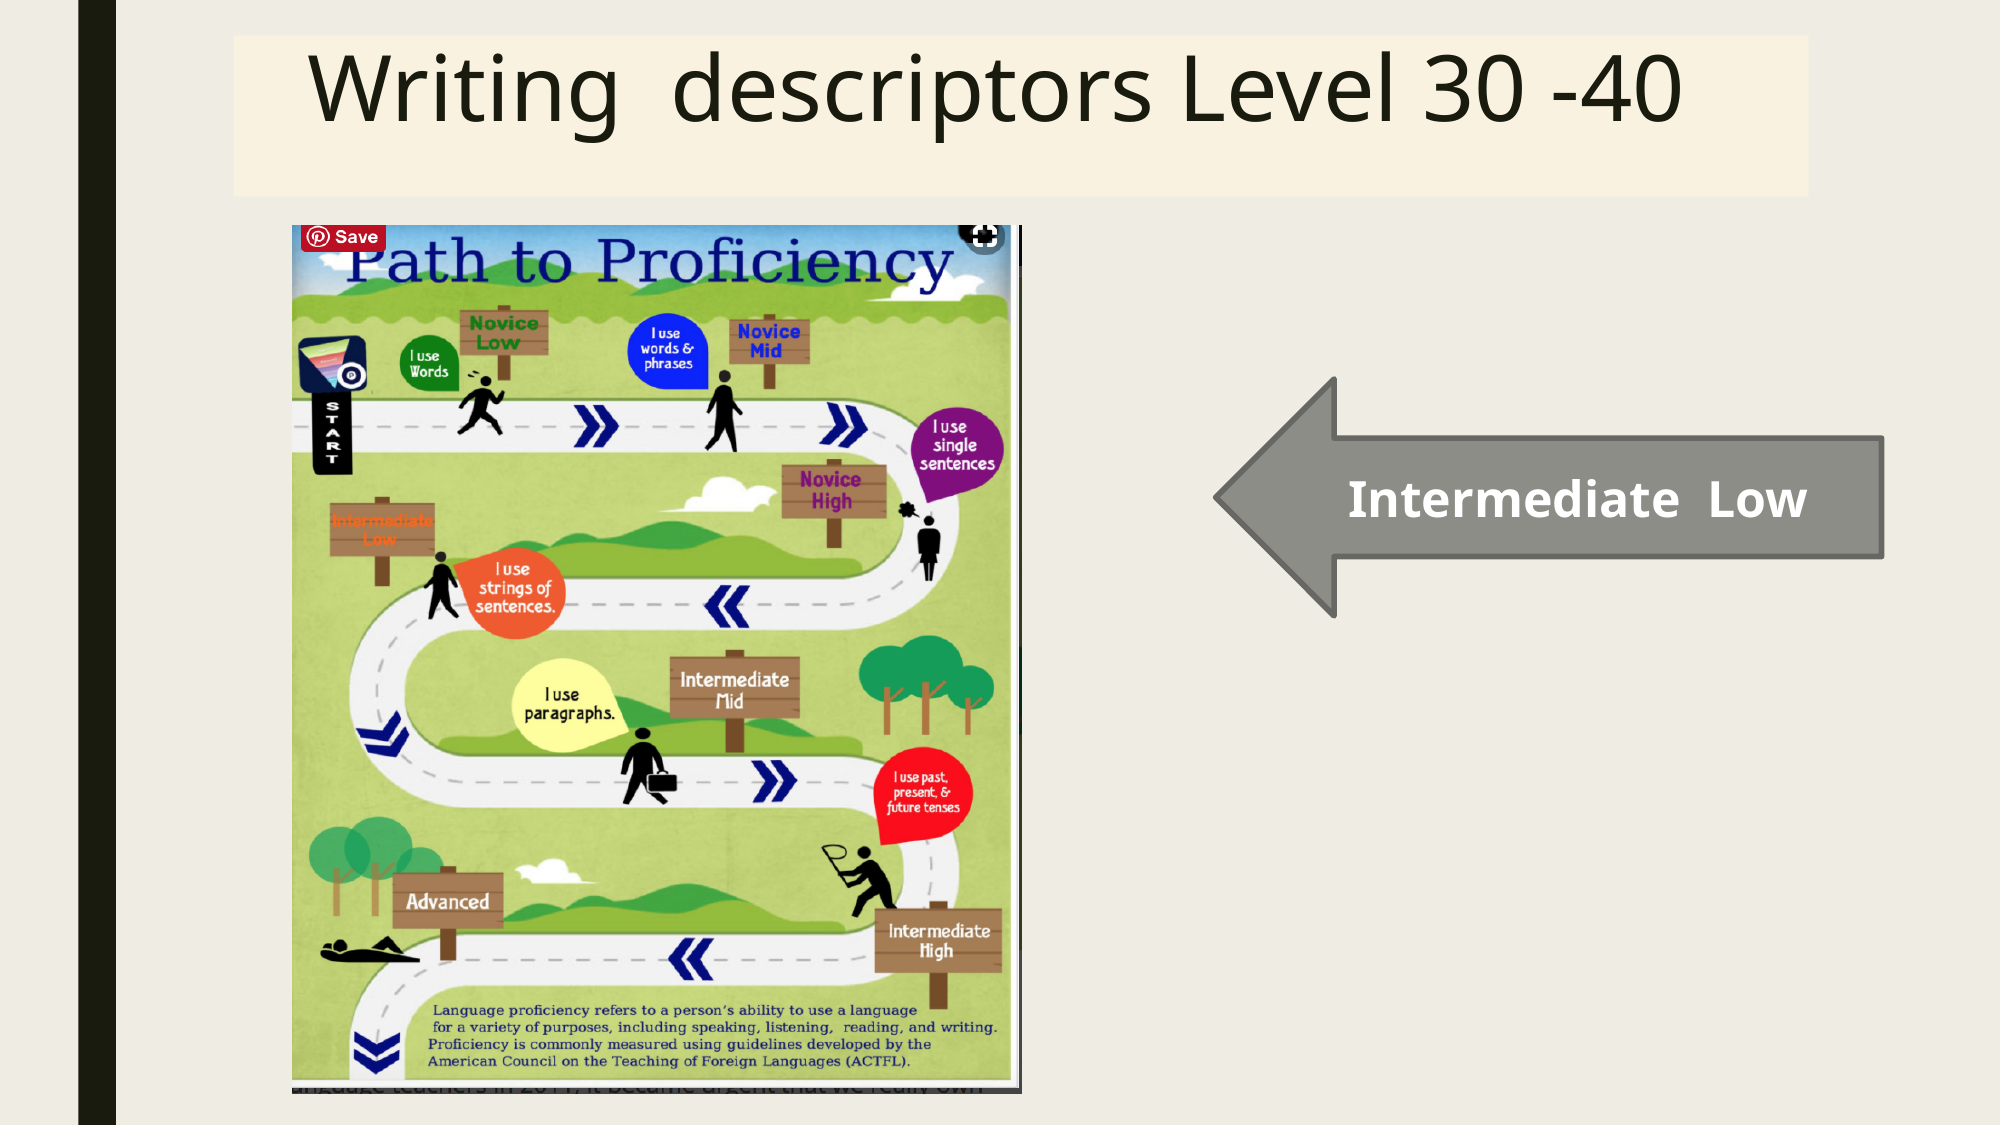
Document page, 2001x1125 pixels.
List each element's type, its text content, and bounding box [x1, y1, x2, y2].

text_box Intermediate Low [1212, 376, 1885, 619]
title Writing descriptors Level 30 -40 [233, 35, 1809, 197]
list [291, 225, 1021, 1095]
